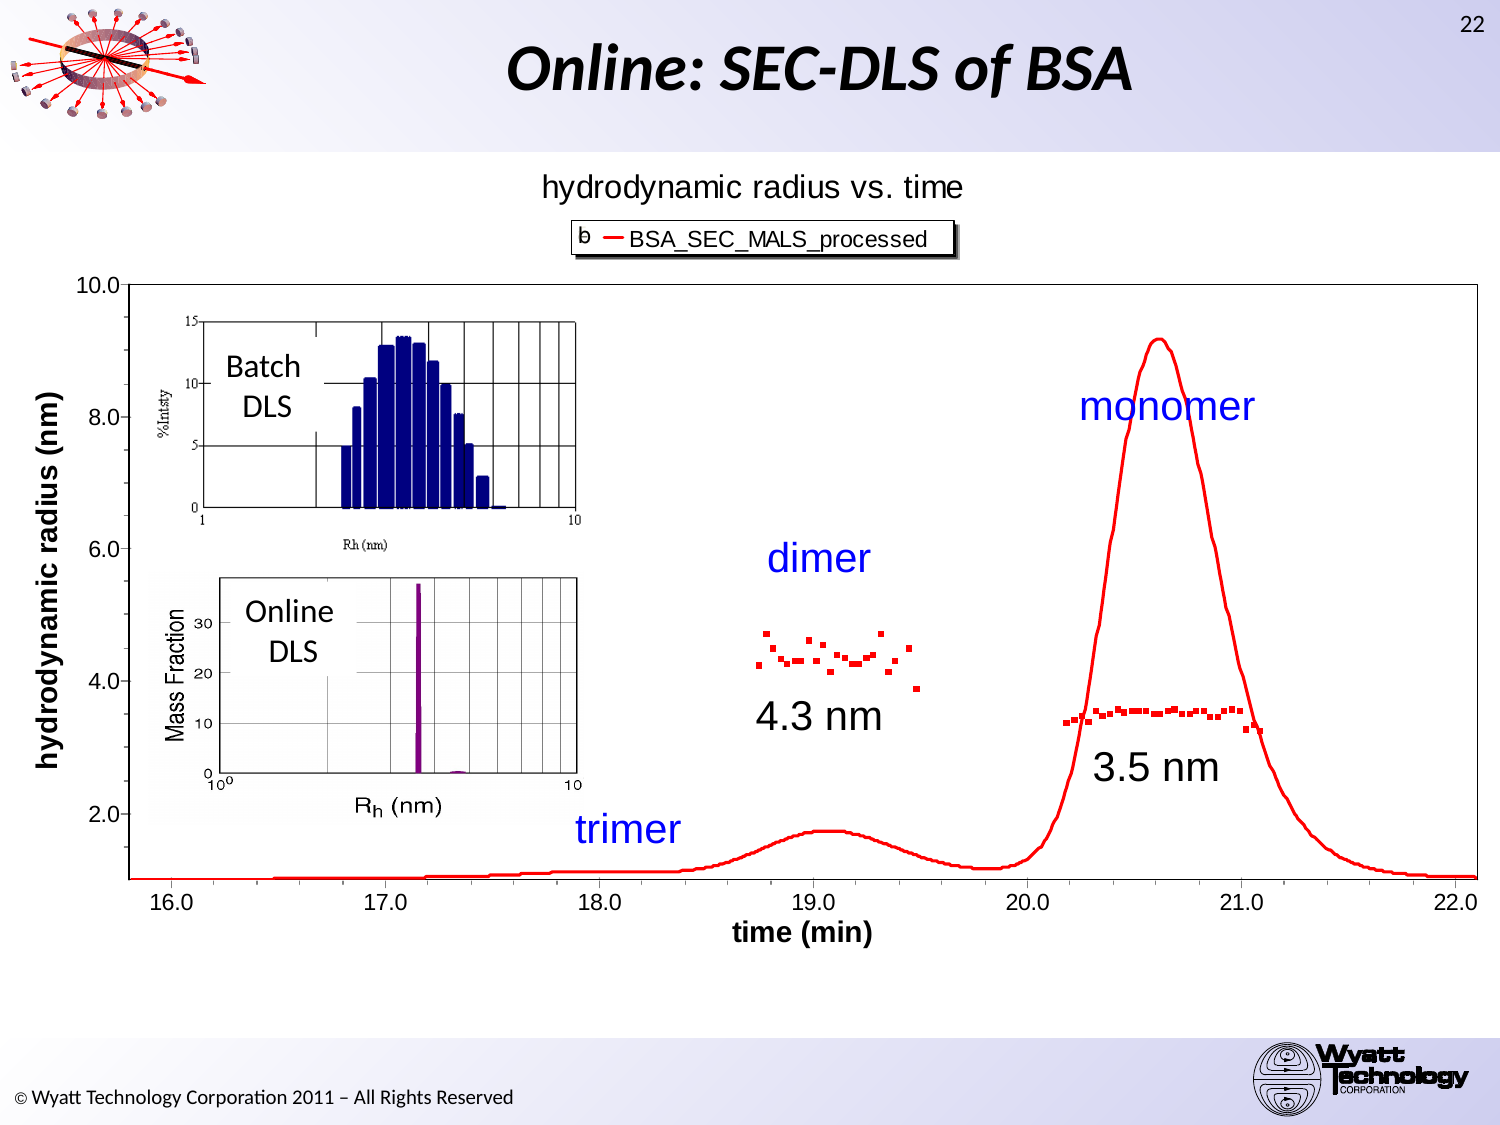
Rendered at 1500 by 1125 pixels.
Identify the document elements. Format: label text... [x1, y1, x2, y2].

picture [14, 166, 1492, 958]
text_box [153, 308, 585, 555]
title Online: SEC-DLS of BSA [217, 16, 1424, 112]
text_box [148, 570, 584, 826]
